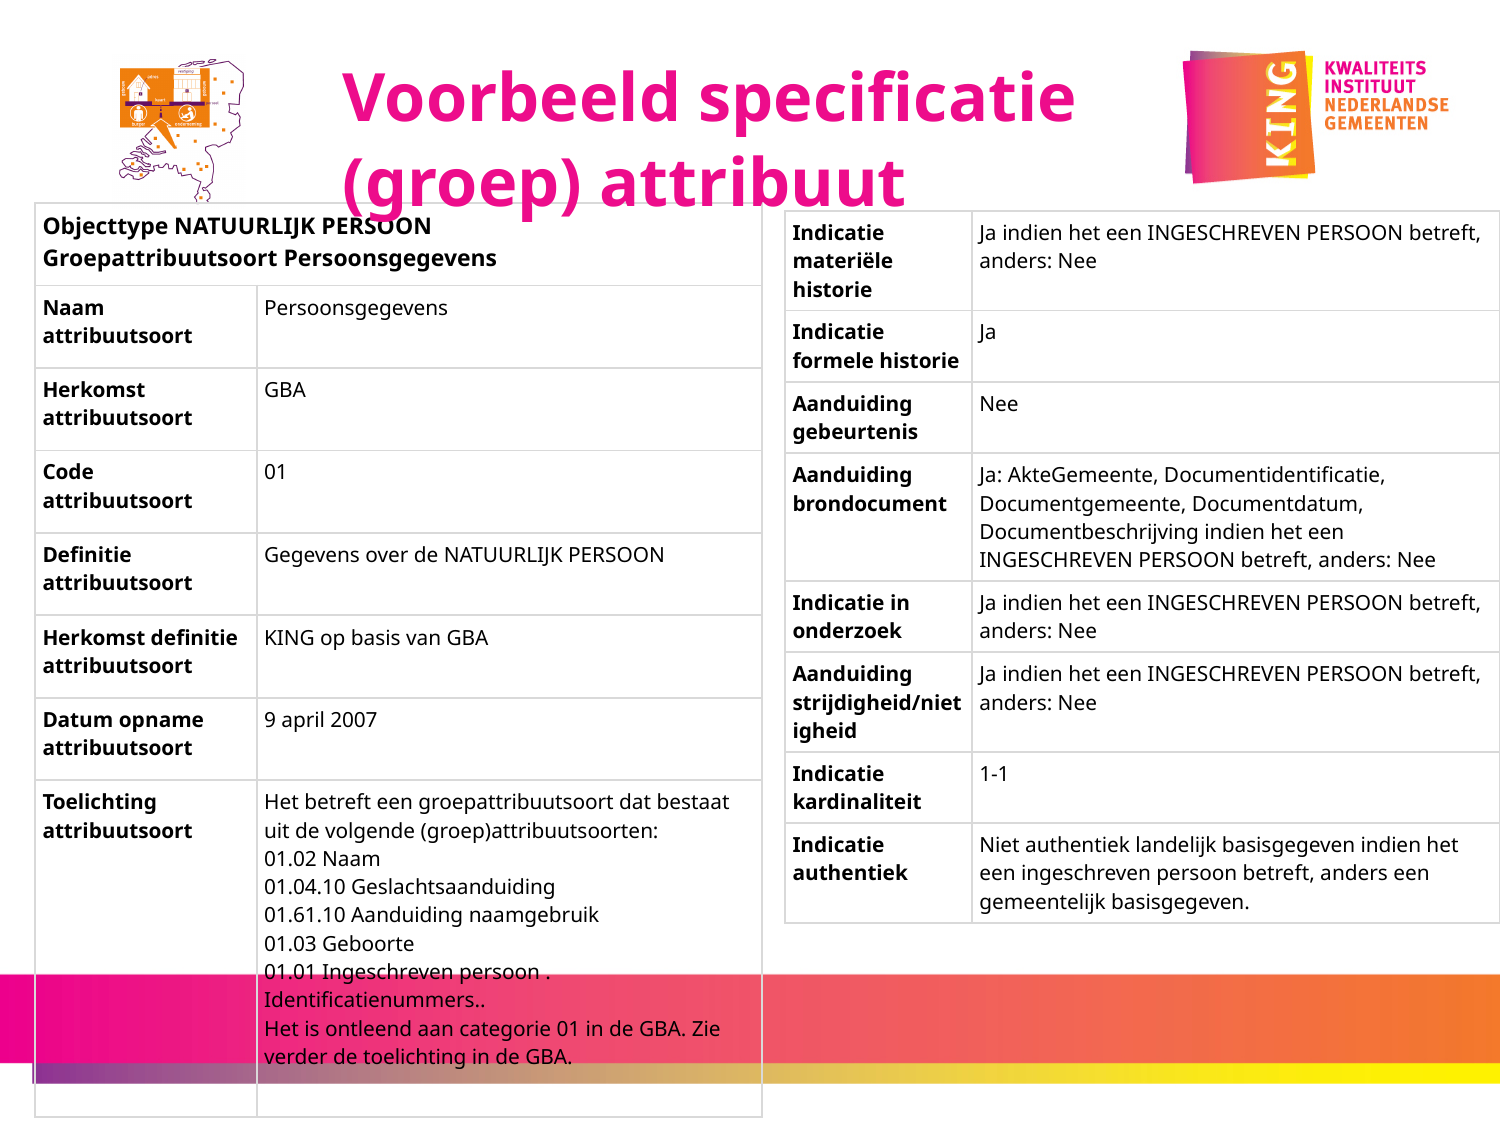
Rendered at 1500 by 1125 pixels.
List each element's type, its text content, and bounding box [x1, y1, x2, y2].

table_cell Indicatie authentiek [786, 824, 971, 922]
table_cell Aanduiding gebeurtenis [786, 383, 971, 452]
table_cell Toelichting attribuutsoort [36, 781, 256, 1116]
table_cell Code attribuutsoort [36, 451, 256, 532]
table_header Objecttype NATUURLIJK PERSOON Groepattribuutsoort Persoonsgegevens [36, 204, 761, 285]
table_cell Ja indien het een INGESCHREVEN PERSOON betreft, anders: Nee [973, 653, 1499, 751]
table_cell Ja [973, 311, 1499, 381]
table_cell Het betreft een groepattribuutsoort dat bestaat uit de volgende (groep)attribuutsoorten: 01.02 Naam 01.04.10 Geslachtsaanduiding 01.61.10 Aanduiding naamgebruik 01.03 Geboorte 01.01 Ingeschreven persoon . Identificatienummers.. Het is ontleend aan categorie 01 in de GBA. Zie verder de toelichting in de GBA. [258, 781, 761, 1116]
table_cell KING op basis van GBA [258, 616, 761, 697]
table_cell Gegevens over de NATUURLIJK PERSOON [258, 534, 761, 614]
table_header Ja indien het een INGESCHREVEN PERSOON betreft, anders: Nee [973, 212, 1499, 310]
table_cell 01 [258, 451, 761, 532]
table_cell Persoonsgegevens [258, 286, 761, 367]
table_cell Aanduiding brondocument [786, 454, 971, 580]
table_cell Indicatie formele historie [786, 311, 971, 381]
table_header Indicatie materiële historie [786, 235, 971, 310]
table_cell Naam attribuutsoort [36, 286, 256, 367]
table_cell Aanduiding strijdigheid/nietigheid [786, 653, 971, 751]
table_cell 1-1 [973, 753, 1499, 822]
table_cell GBA [258, 369, 761, 450]
picture [0, 0, 1500, 1125]
table_cell Indicatie kardinaliteit [786, 753, 971, 822]
table_cell Herkomst definitie attribuutsoort [36, 616, 256, 697]
table_cell Nee [973, 383, 1499, 452]
table_cell Datum opname attribuutsoort [36, 699, 256, 779]
table_cell Indicatie in onderzoek [786, 582, 971, 651]
table_cell 9 april 2007 [258, 699, 761, 779]
text_box Voorbeeld specificatie (groep) attribuut [328, 46, 1402, 235]
table_cell Ja indien het een INGESCHREVEN PERSOON betreft, anders: Nee [973, 582, 1499, 651]
table_cell Niet authentiek landelijk basisgegeven indien het een ingeschreven persoon betreft, anders een gemeentelijk basisgegeven. [973, 824, 1499, 922]
table_cell Ja: AkteGemeente, Documentidentificatie, Documentgemeente, Documentdatum, Documentbeschrijving indien het een INGESCHREVEN PERSOON betreft, anders: Nee [973, 454, 1499, 580]
table_cell Herkomst attribuutsoort [36, 369, 256, 450]
table_cell Definitie attribuutsoort [36, 534, 256, 614]
